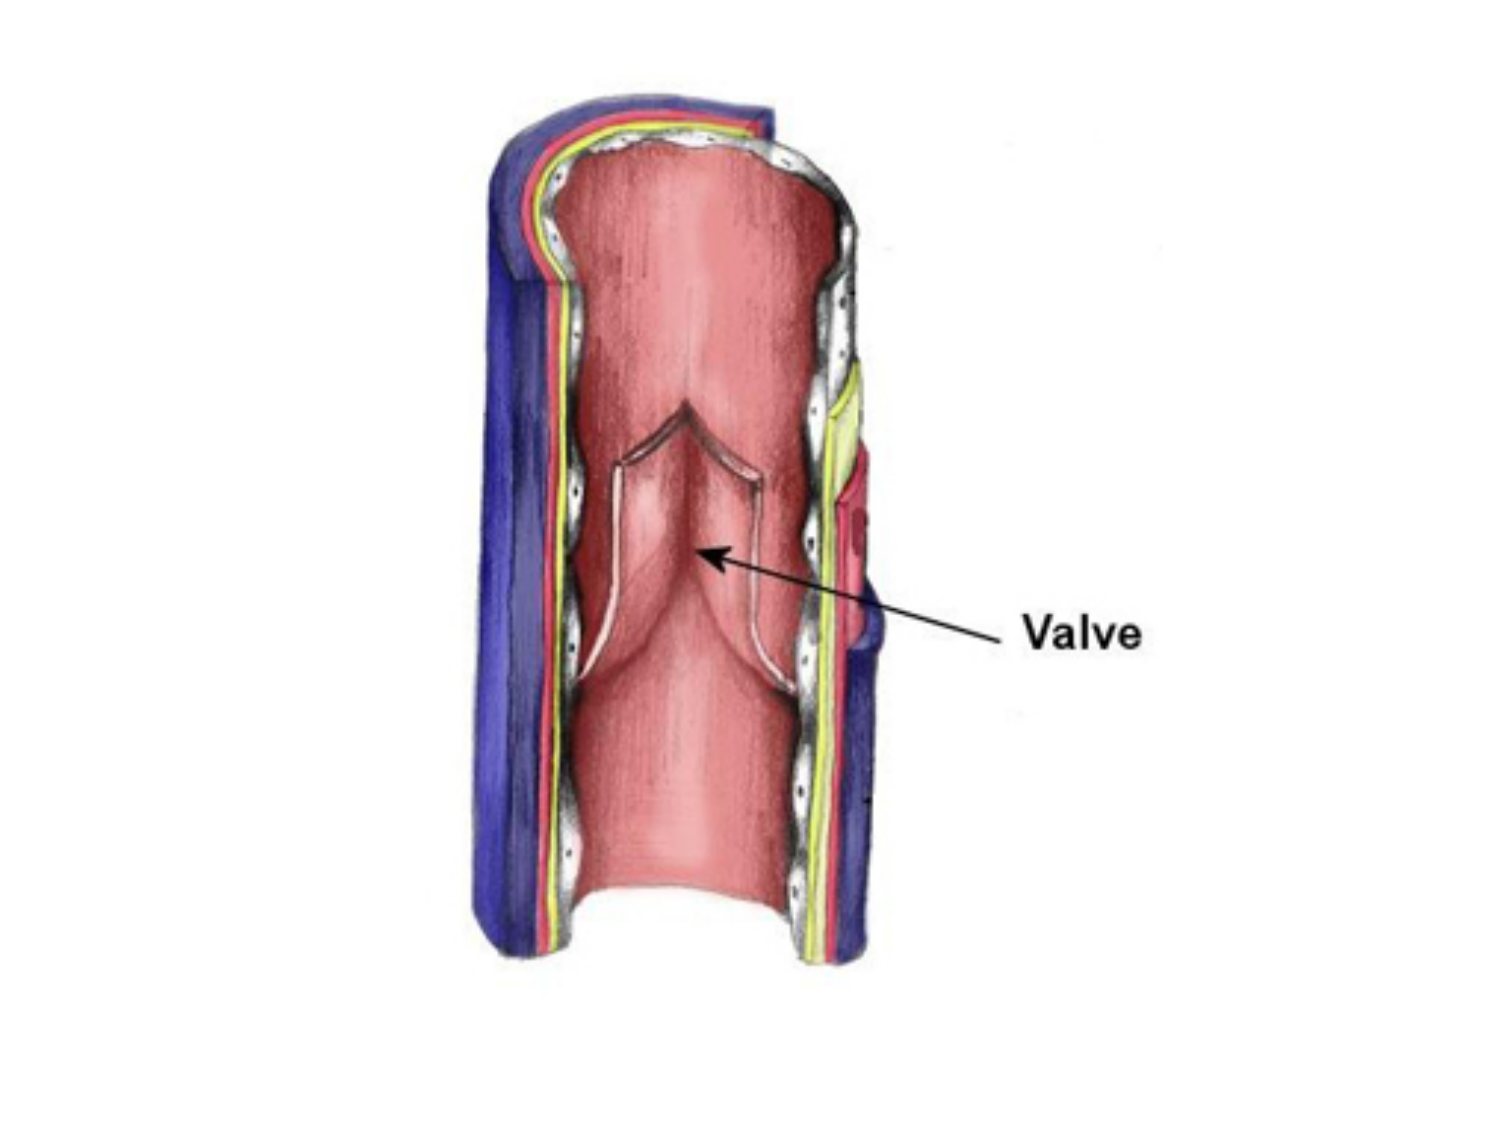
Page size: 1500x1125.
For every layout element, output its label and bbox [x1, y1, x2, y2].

picture [424, 74, 1163, 1008]
